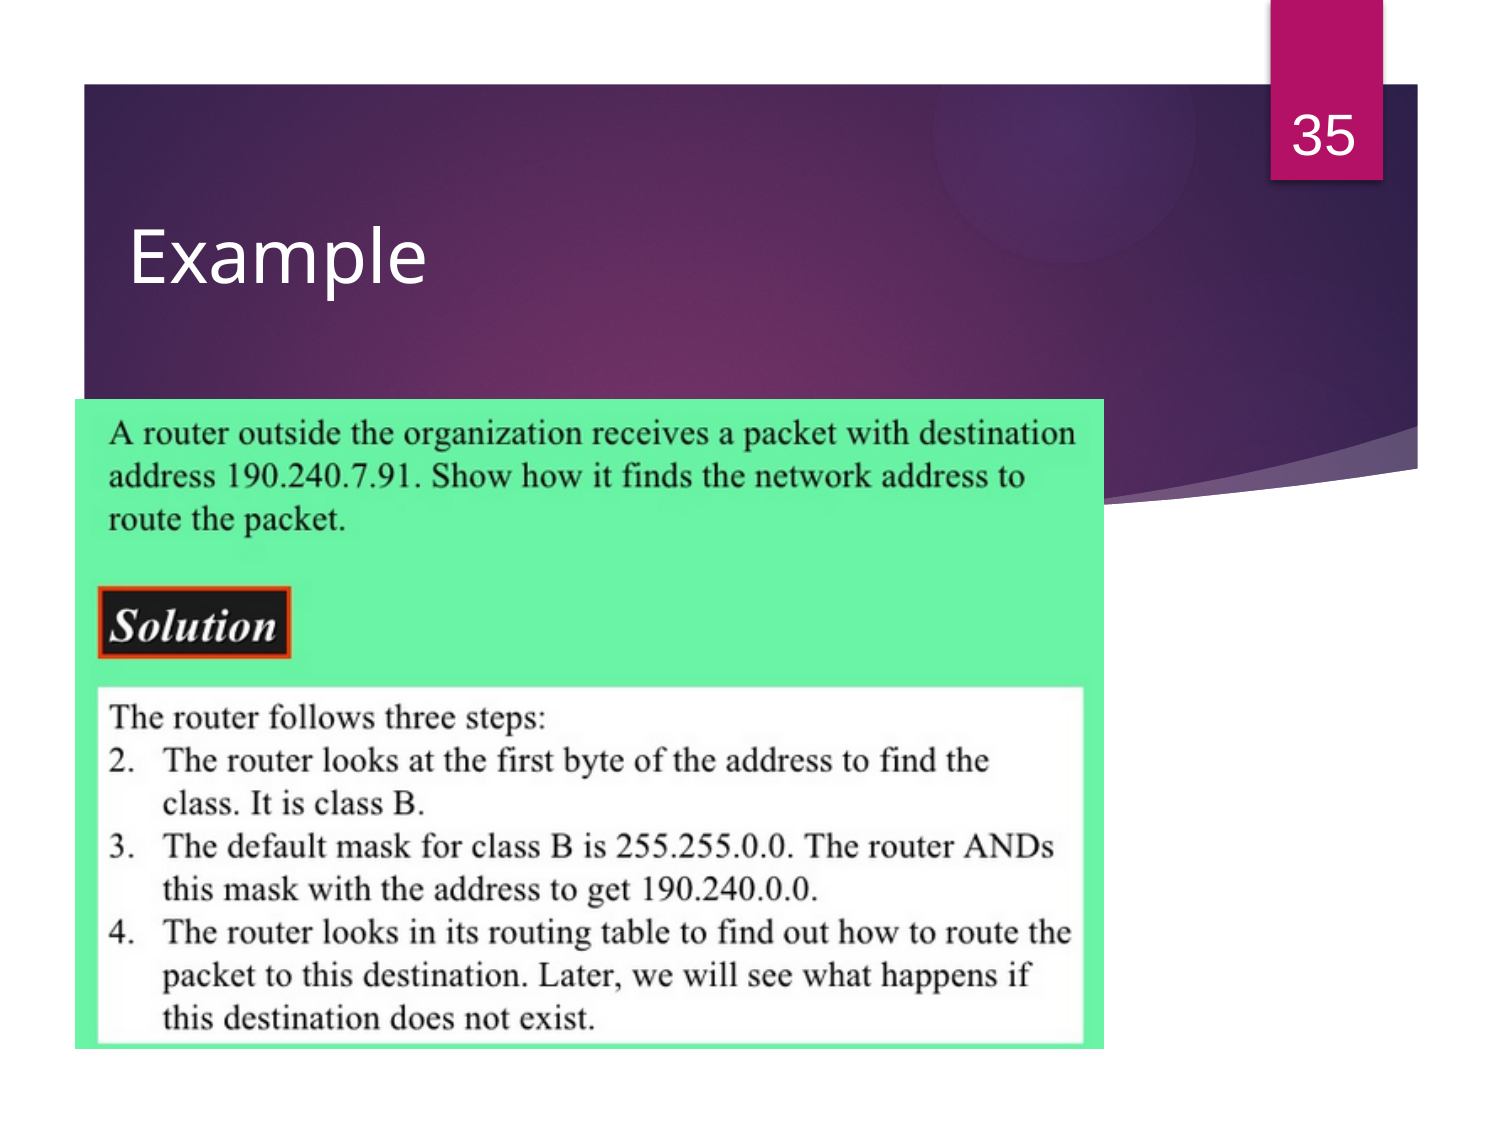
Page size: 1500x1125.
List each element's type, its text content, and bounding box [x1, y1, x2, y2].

slide_number 35 [1259, 48, 1390, 175]
title Example [112, 115, 1260, 393]
picture [74, 399, 1105, 1049]
